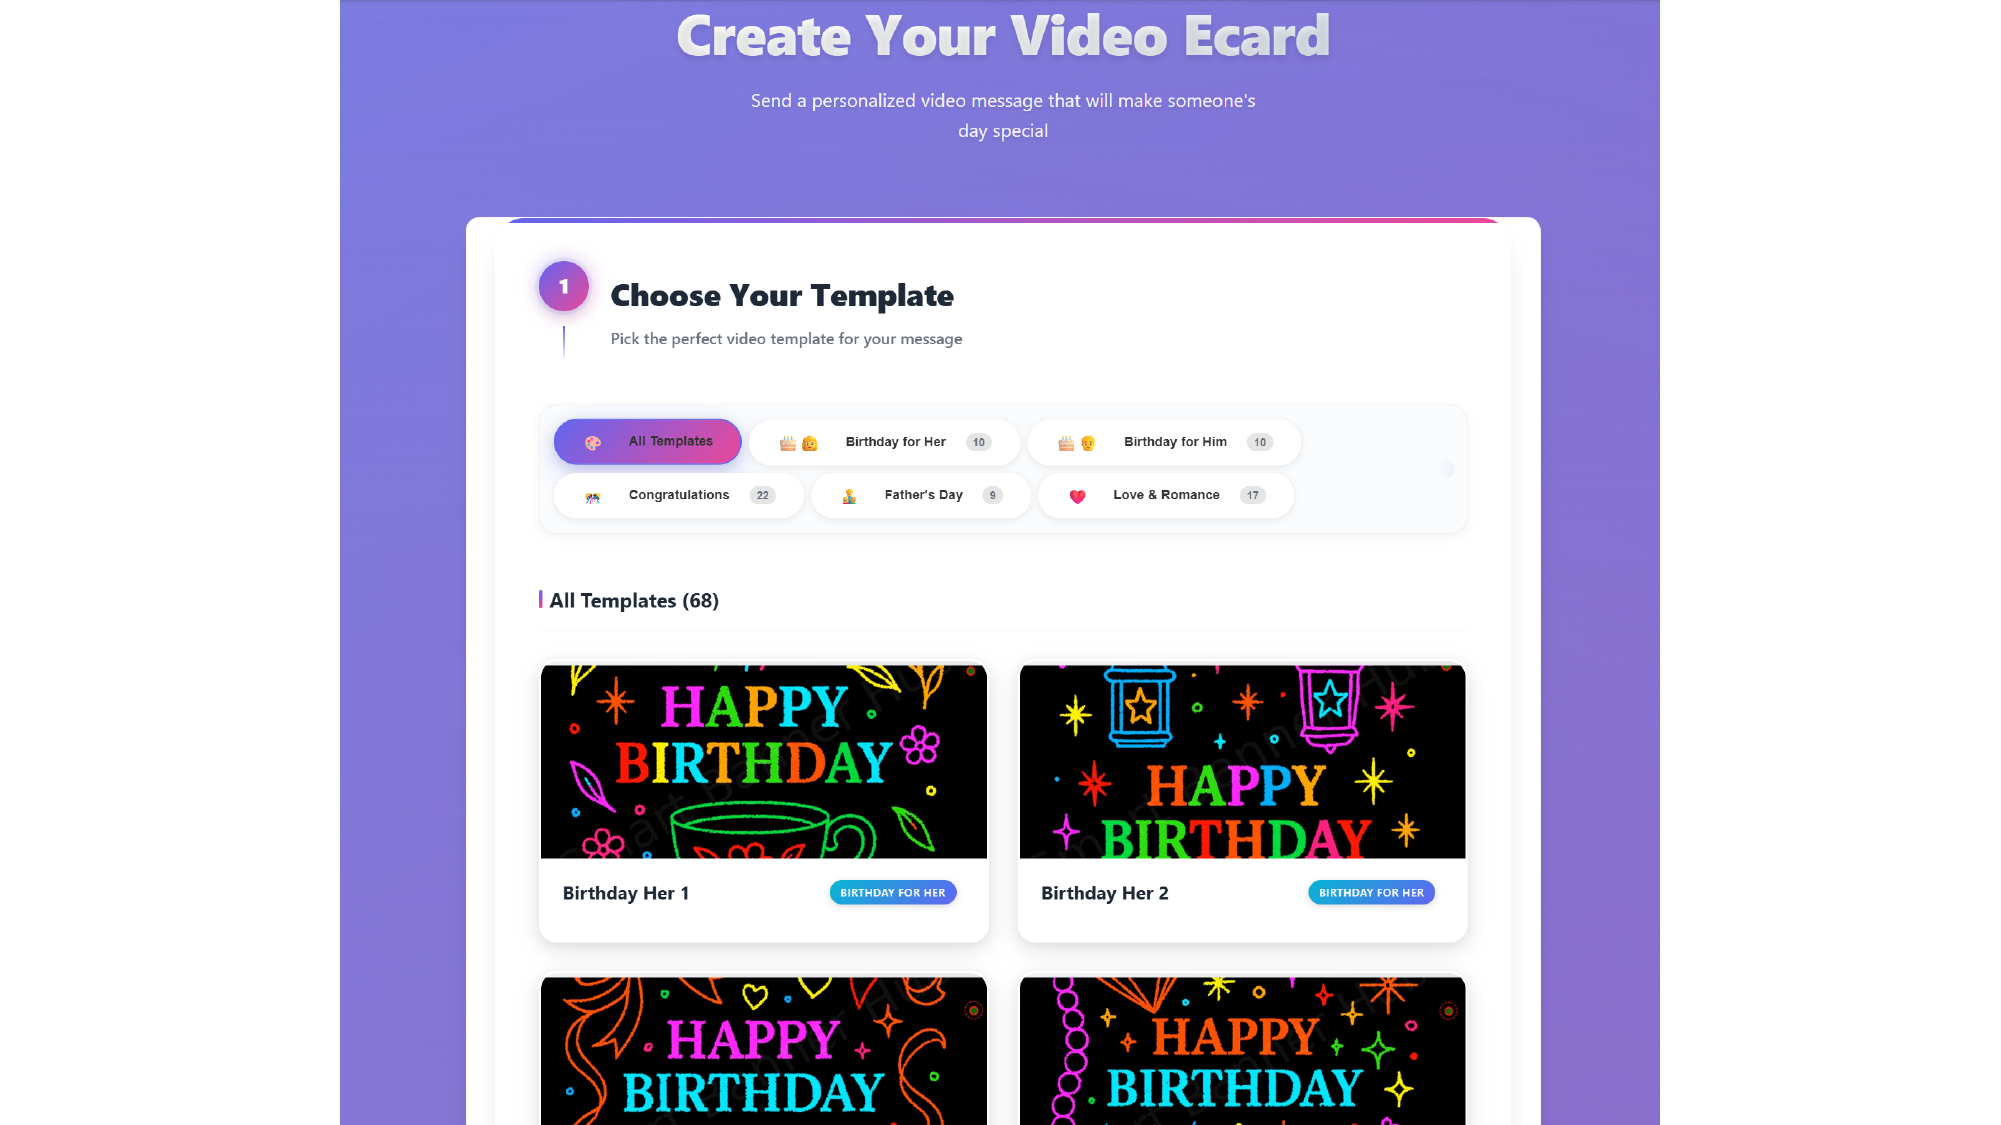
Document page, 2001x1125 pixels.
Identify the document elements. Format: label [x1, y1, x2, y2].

picture [339, 0, 1661, 1125]
